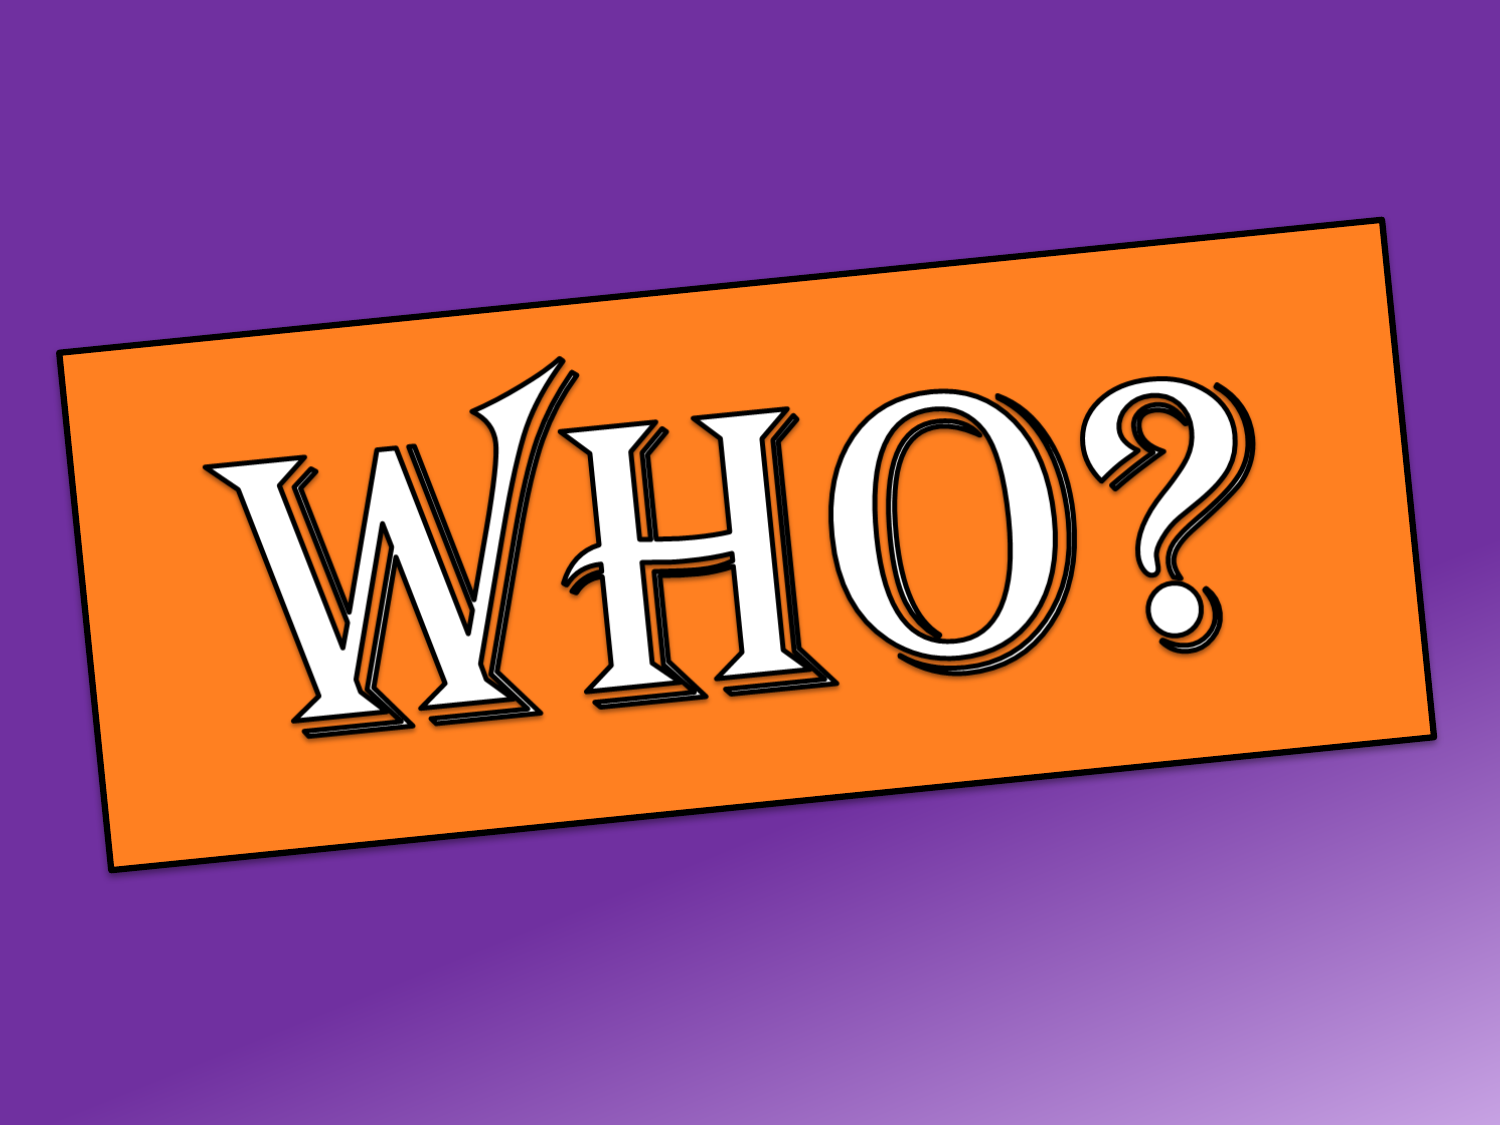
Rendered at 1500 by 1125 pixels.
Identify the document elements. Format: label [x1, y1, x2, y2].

picture [32, 87, 1489, 974]
